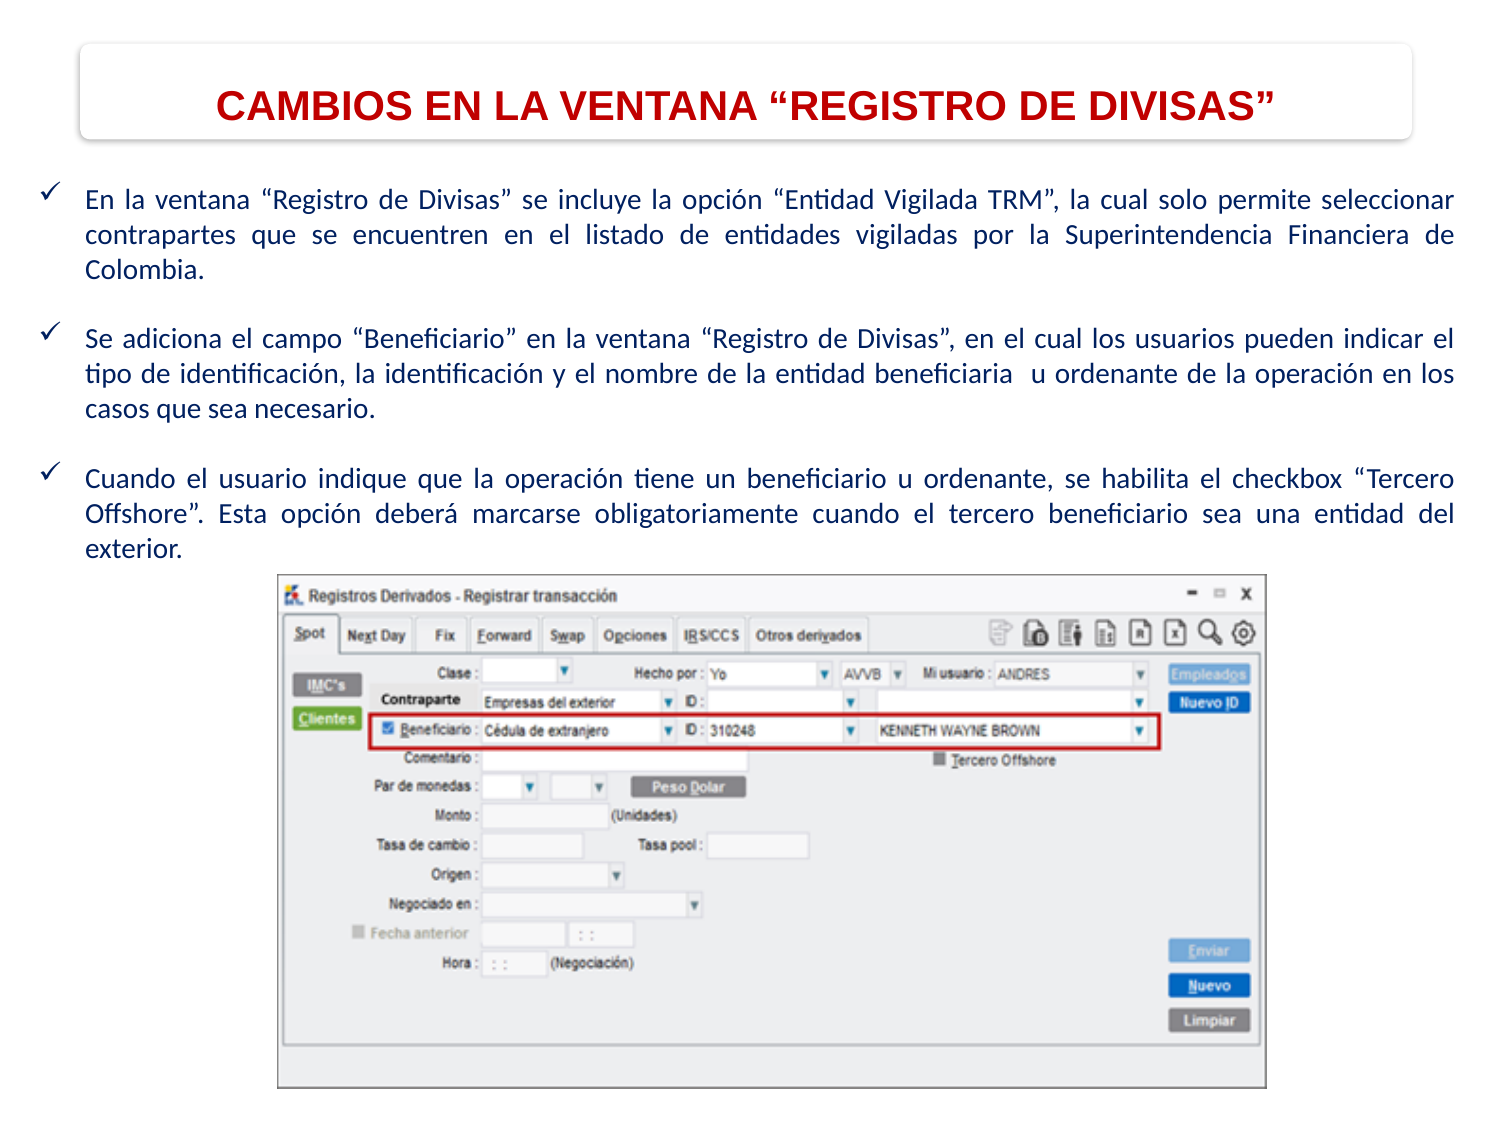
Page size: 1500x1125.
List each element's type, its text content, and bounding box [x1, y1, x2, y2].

text_box CAMBIOS EN LA VENTANA “REGISTRO DE DIVISAS” [80, 43, 1412, 140]
text_box En la ventana “Registro de Divisas” se incluye la opción “Entidad Vigilada TRM”, la cual solo permite seleccionar contrapartes que se encuentren en el listado de entidades vigiladas por la Superintendencia Financiera de Colombia. Se adiciona el campo “Beneficiario” en la ventana “Registro de Divisas”, en el cual los usuarios pueden indicar el tipo de identificación, la identificación y el nombre de la entidad beneficiaria u ordenante de la operación en los casos que sea necesario. Cuando el usuario indique que la operación tiene un beneficiario u ordenante, se habilita el checkbox “Tercero Offshore”. Esta opción deberá marcarse obligatoriamente cuando el tercero beneficiario sea una entidad del exterior. [23, 172, 1471, 572]
picture [277, 573, 1267, 1089]
